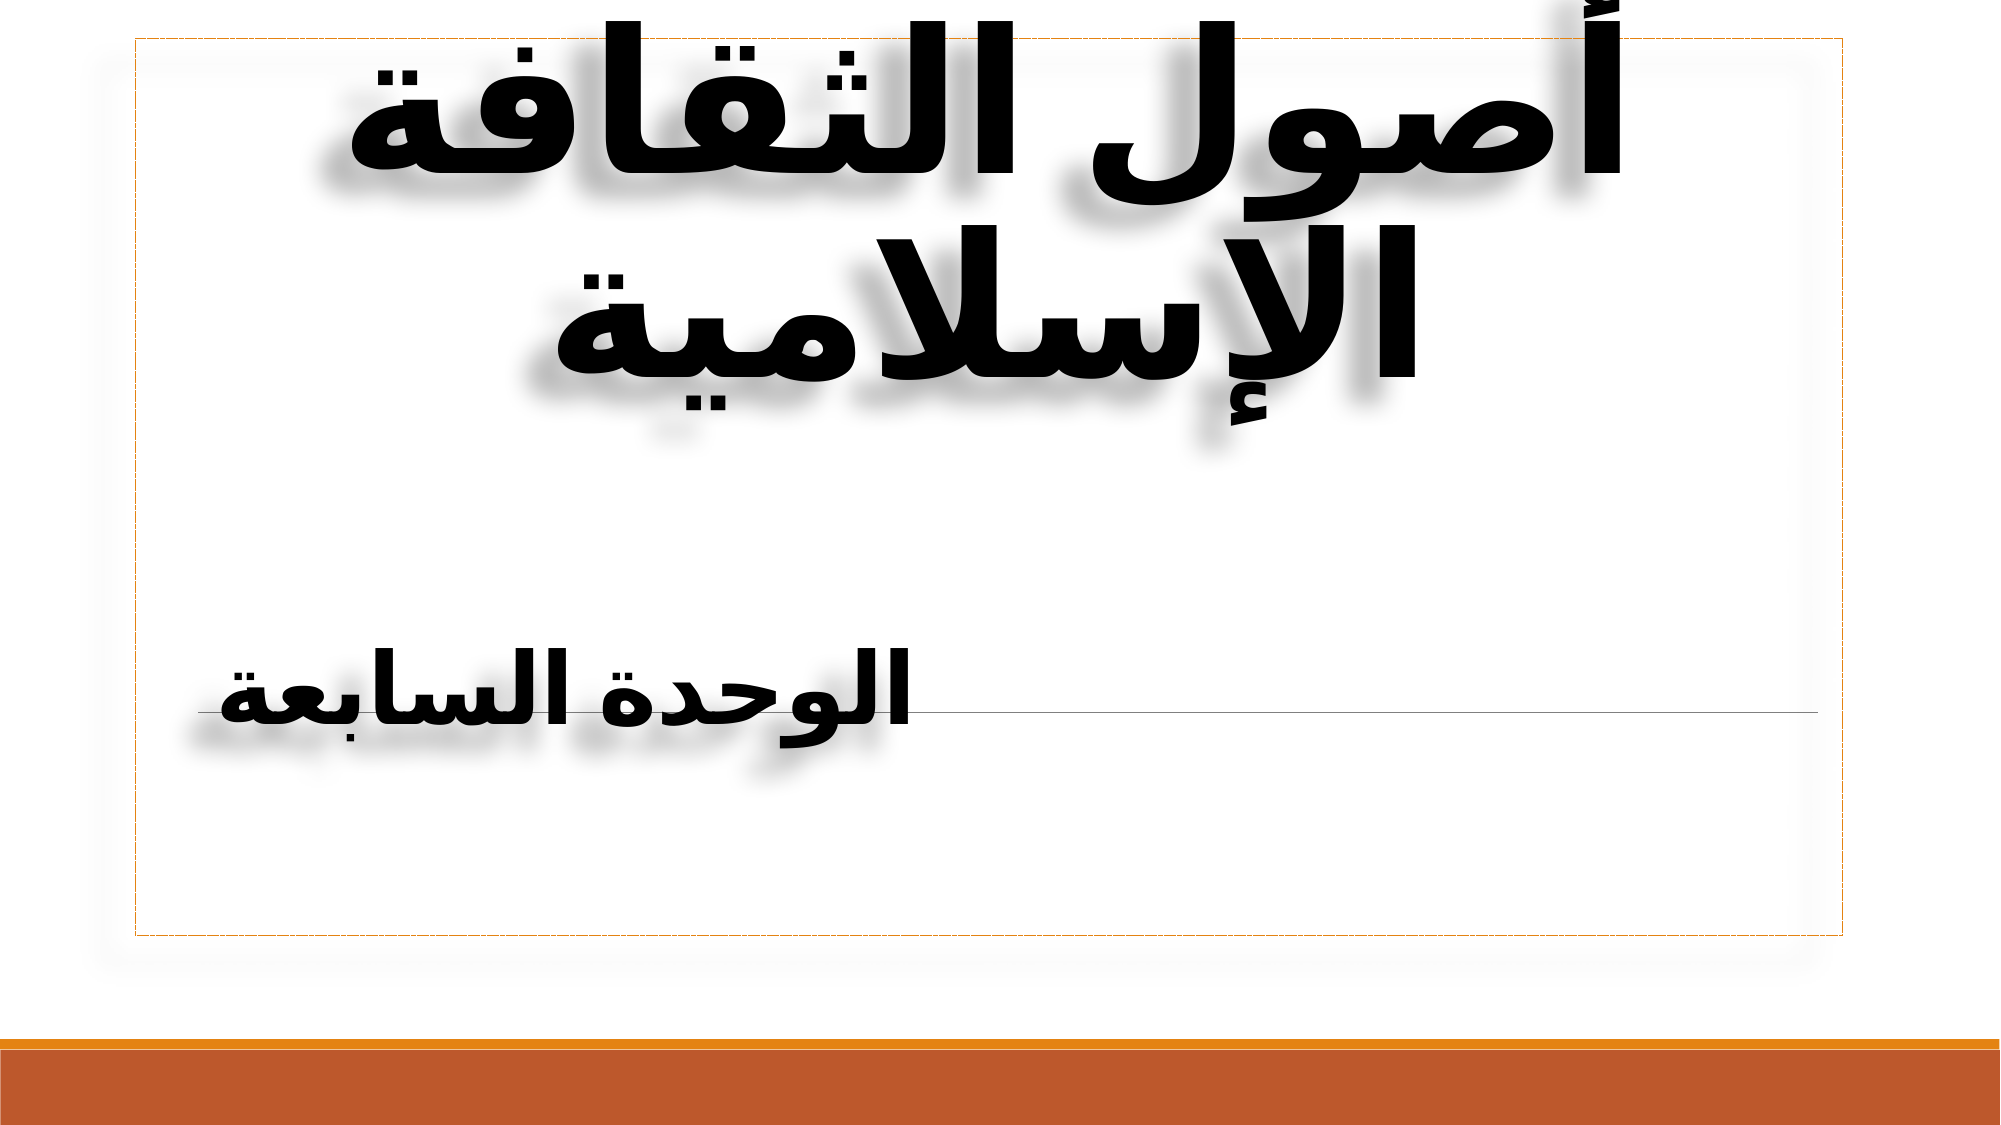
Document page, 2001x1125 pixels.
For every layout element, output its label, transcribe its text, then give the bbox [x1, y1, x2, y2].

title أصول الثقافة الإسلامية الوحدة السابعة [135, 38, 1843, 936]
